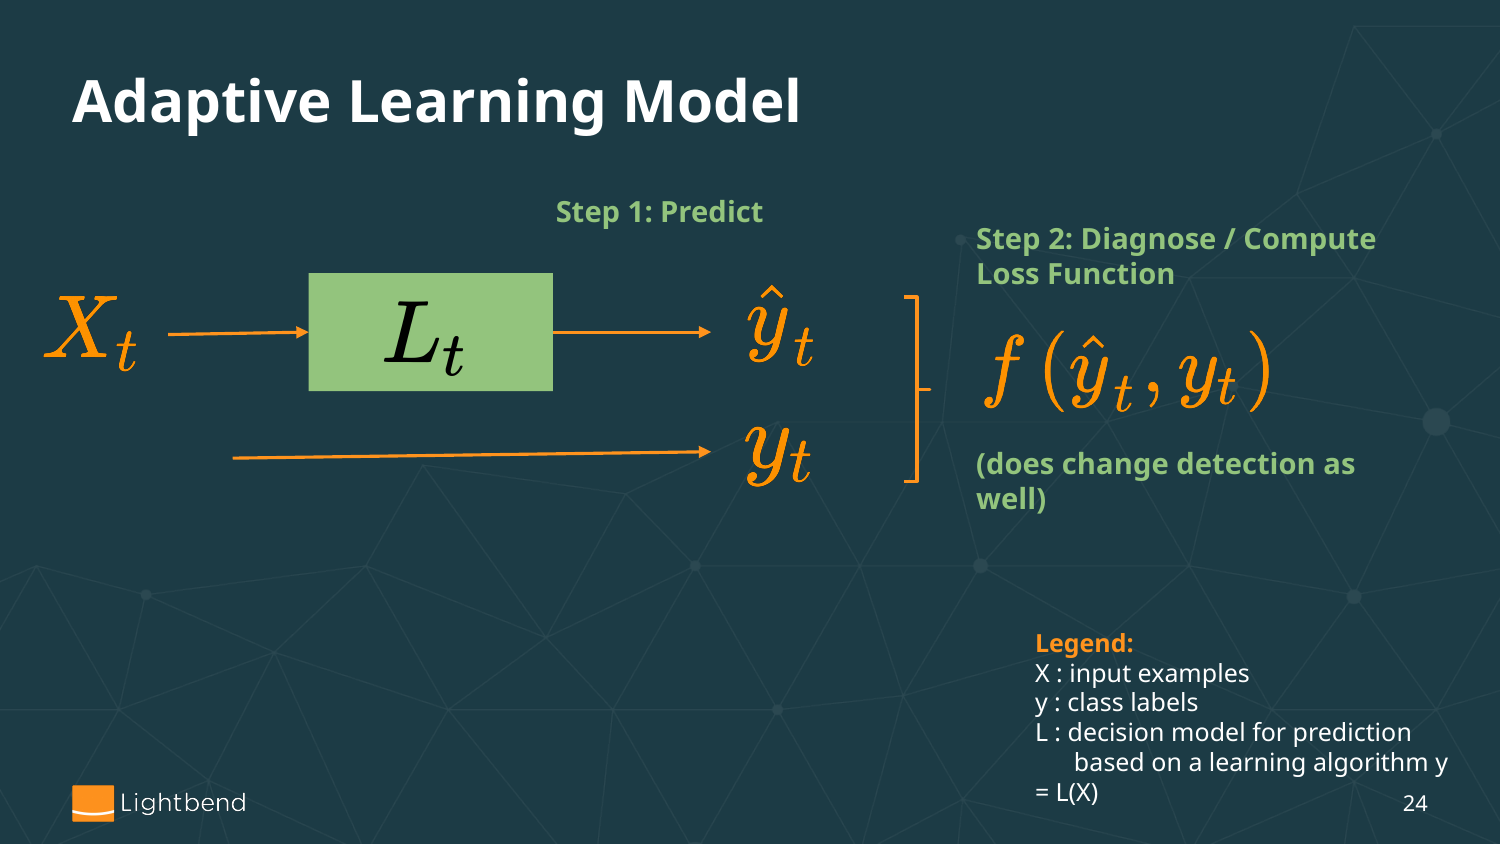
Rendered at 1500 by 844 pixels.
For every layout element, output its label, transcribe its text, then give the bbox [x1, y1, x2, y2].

text_box Legend: X : input examples y : class labels L : decision model for prediction based on a learning algorithm y = L(X) [1020, 612, 1483, 797]
picture [41, 287, 147, 379]
picture [743, 417, 822, 497]
picture [977, 322, 1279, 421]
text_box (does change detection as well) [961, 430, 1440, 505]
title Adaptive Learning Model [72, 54, 1428, 153]
picture [72, 785, 245, 822]
text_box Step 1: Predict [540, 178, 785, 252]
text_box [232, 451, 712, 459]
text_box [167, 331, 309, 335]
picture [745, 277, 824, 376]
text_box [904, 297, 930, 482]
picture [381, 292, 474, 384]
slide_number ‹#› [1090, 797, 1428, 827]
text_box [308, 273, 553, 392]
text_box Step 2: Diagnose / Compute Loss Function [961, 205, 1440, 280]
